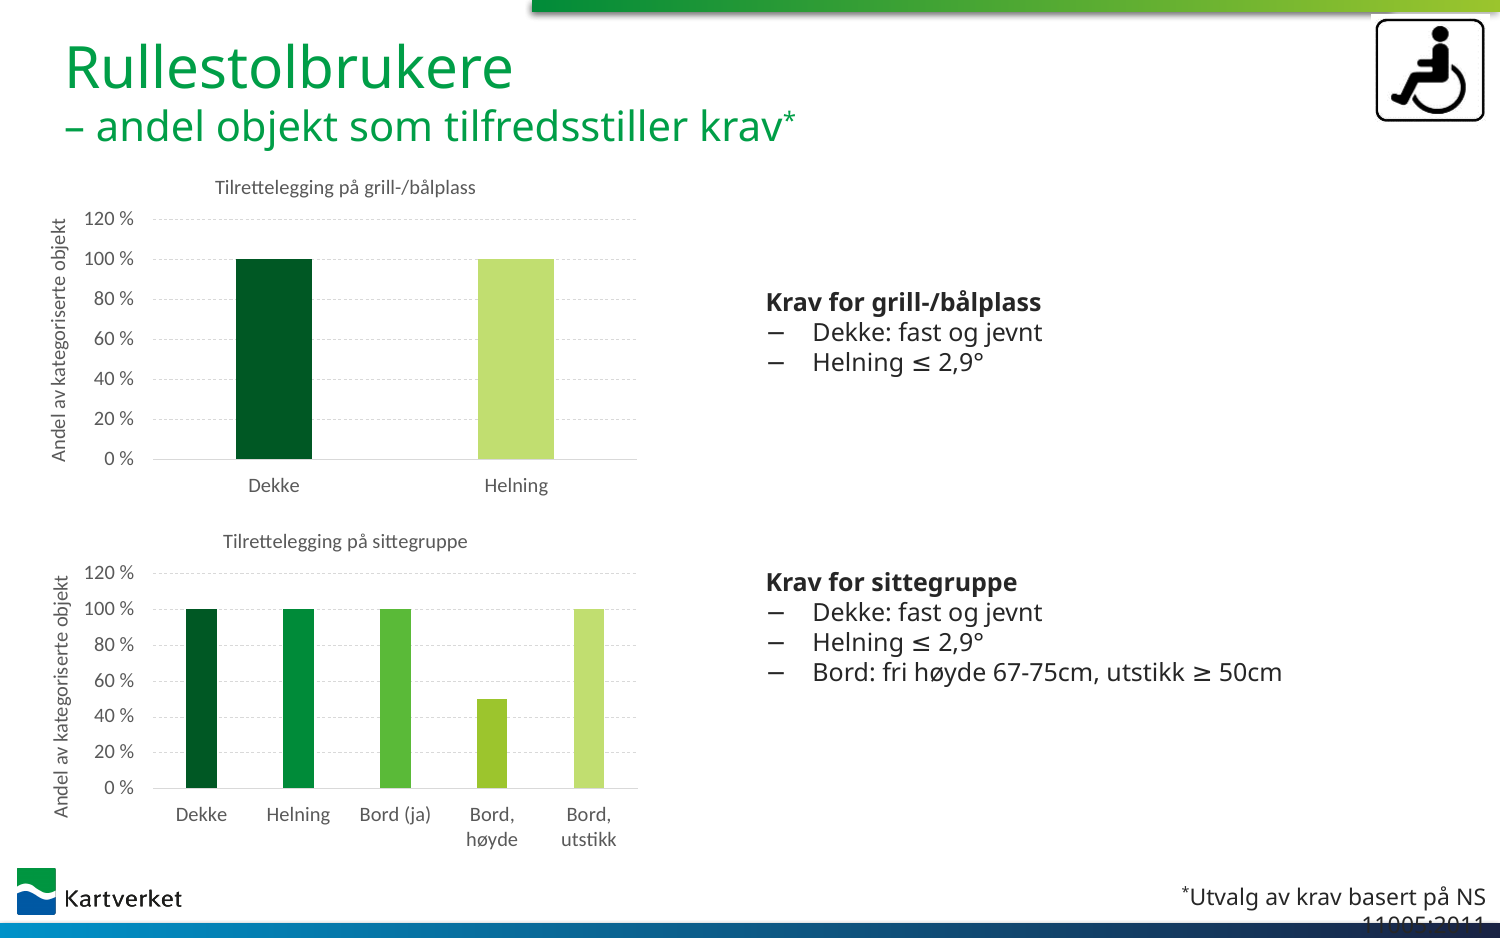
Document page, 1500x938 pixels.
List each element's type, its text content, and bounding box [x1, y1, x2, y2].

text_box Rullestolbrukere – andel objekt som tilfredsstiller krav* [49, 14, 1431, 158]
picture [1371, 13, 1491, 127]
picture [41, 166, 650, 505]
text_box Krav for grill-/bålplass Dekke: fast og jevnt Helning ≤ 2,9° [750, 279, 1452, 384]
picture [41, 520, 650, 859]
text_box Krav for sittegruppe Dekke: fast og jevnt Helning ≤ 2,9° Bord: fri høyde 67-75cm, utstikk ≥ 50cm [750, 559, 1500, 694]
text_box *Utvalg av krav basert på NS 11005:2011 [1068, 873, 1500, 938]
